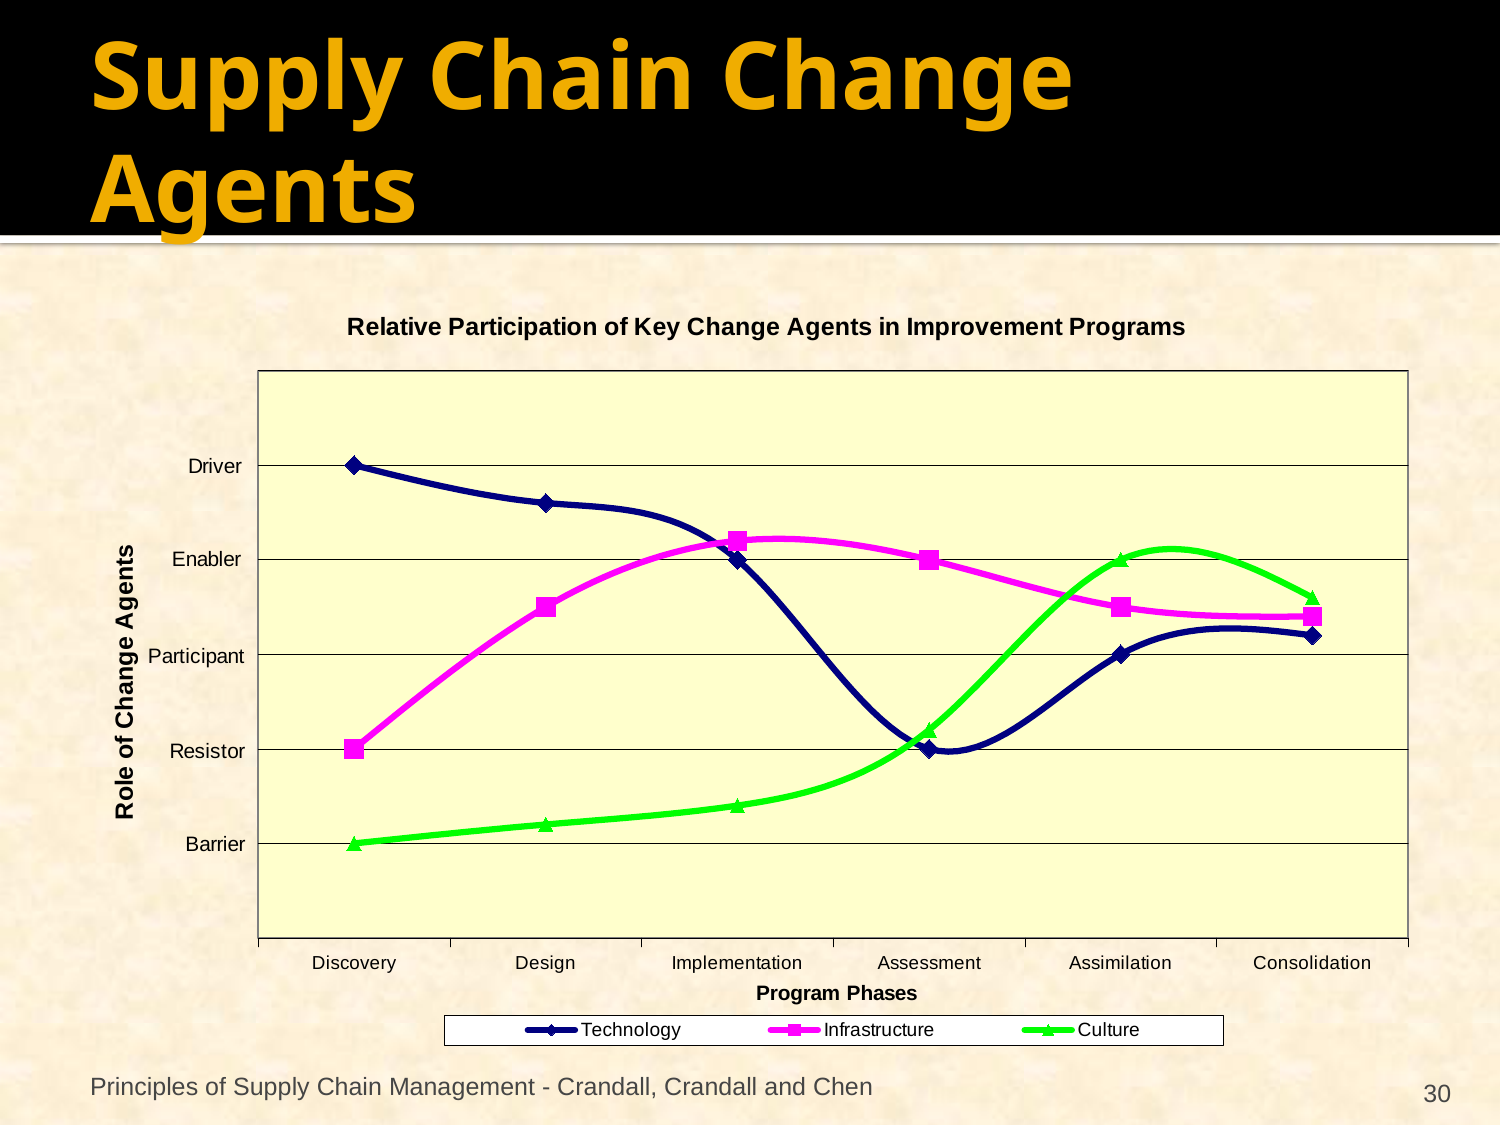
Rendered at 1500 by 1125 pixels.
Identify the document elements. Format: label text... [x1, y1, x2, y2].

chart [74, 291, 1425, 1050]
footer Principles of Supply Chain Management - Crandall, Crandall and Chen [75, 1062, 975, 1100]
picture [0, 243, 1500, 1125]
slide_number 30 [1345, 1062, 1467, 1108]
title Supply Chain Change Agents [75, 25, 1425, 231]
